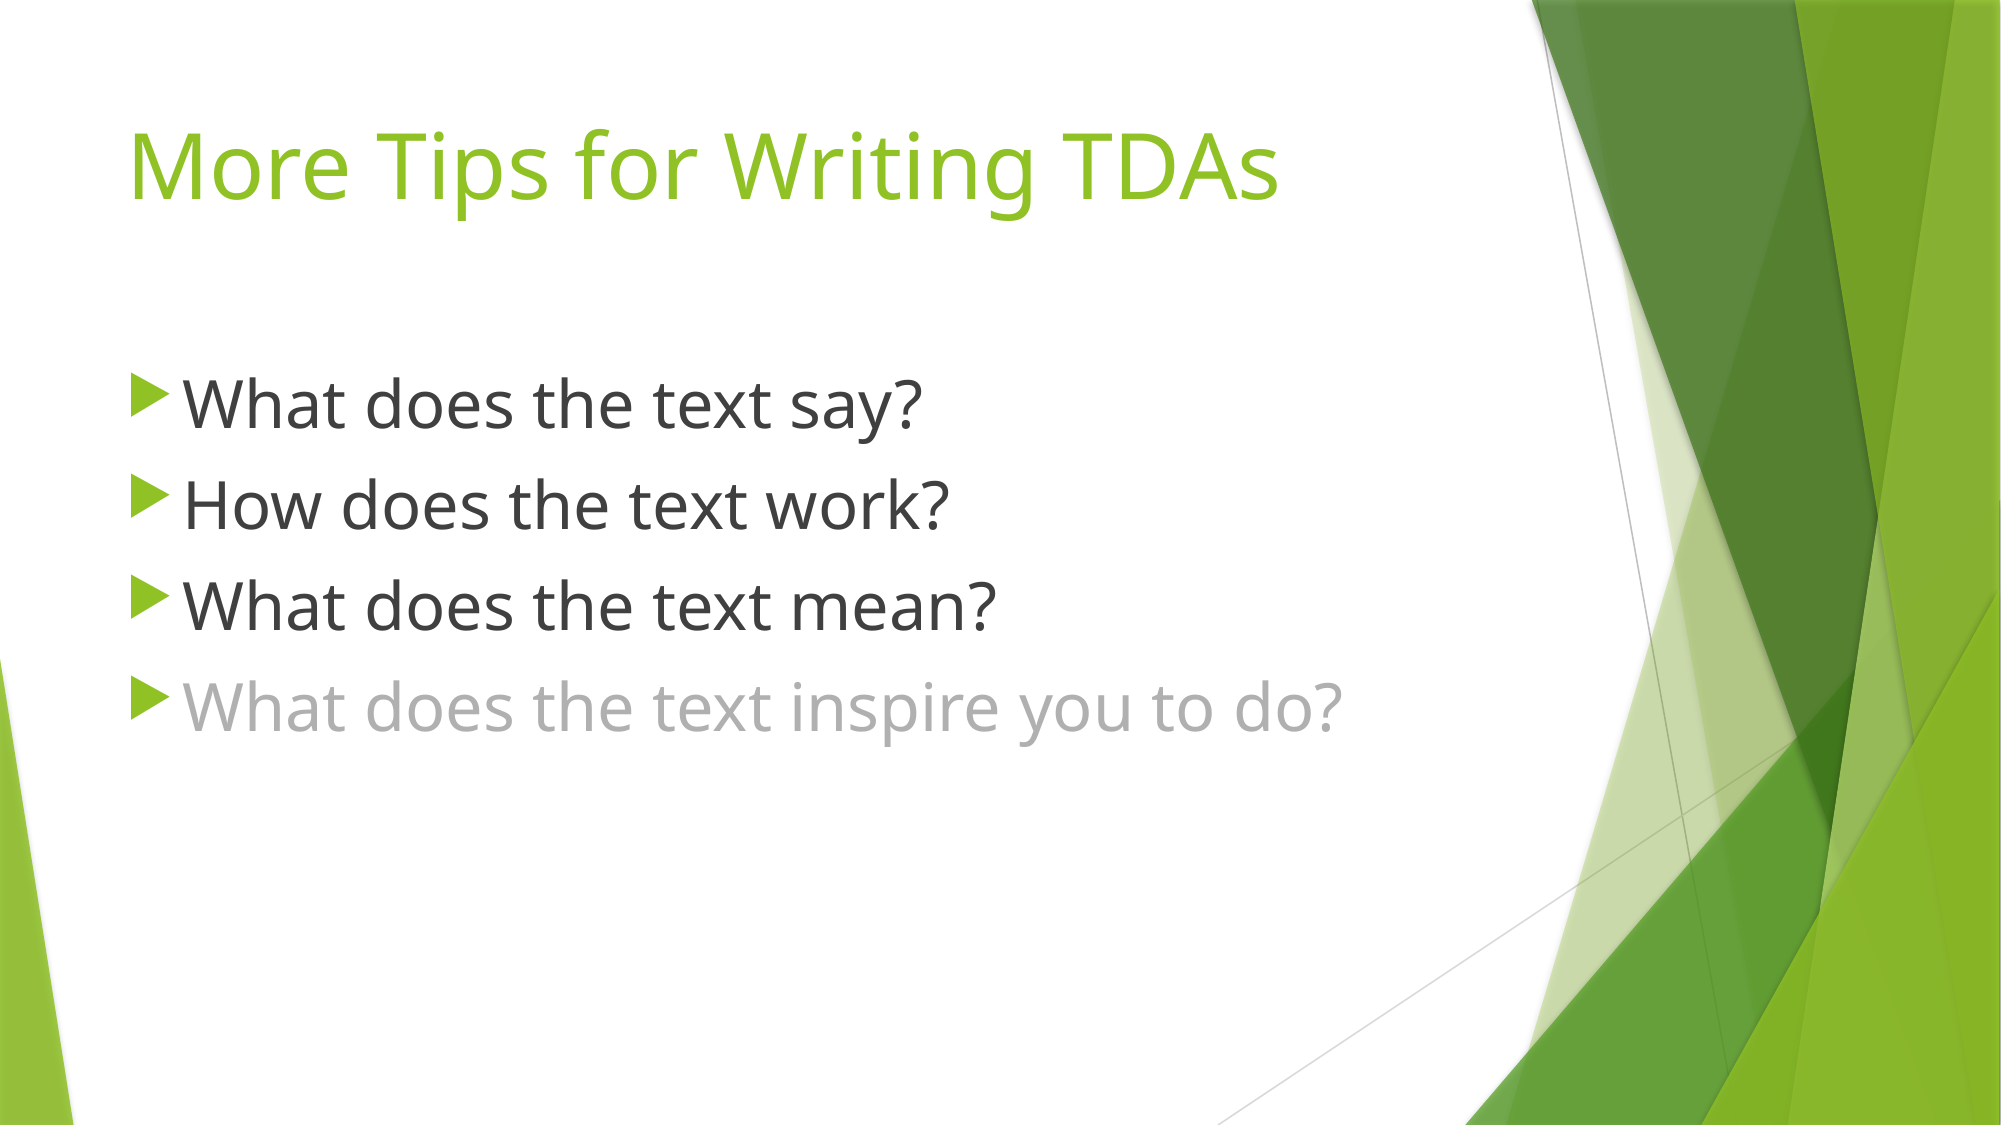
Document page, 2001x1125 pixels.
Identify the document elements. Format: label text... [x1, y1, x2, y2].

list What does the text say? How does the text work? What does the text mean? What does the text inspire you to do? [111, 354, 1522, 992]
title More Tips for Writing TDAs [111, 99, 1522, 317]
